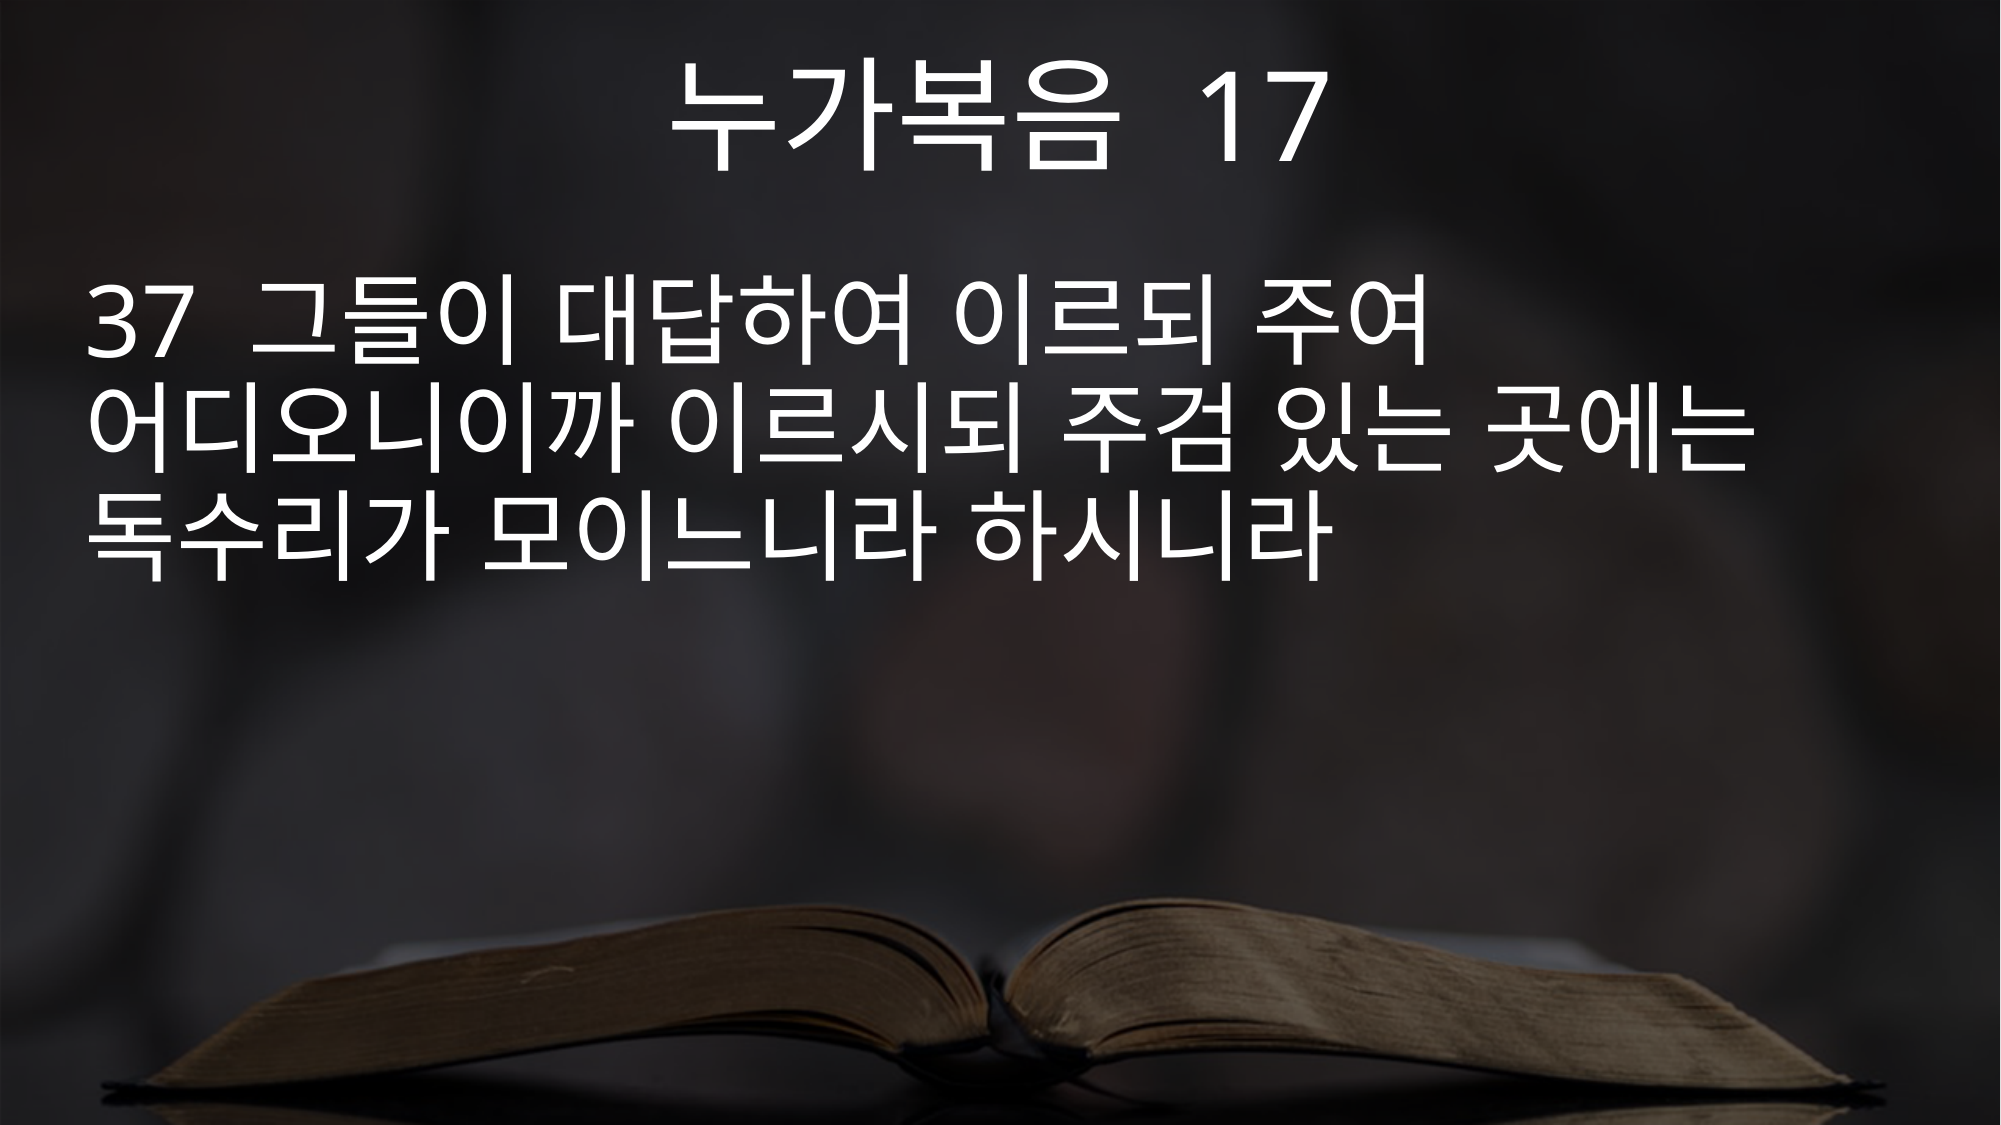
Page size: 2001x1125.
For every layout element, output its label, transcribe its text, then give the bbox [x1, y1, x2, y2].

footer 누가복음 17 [0, 32, 2000, 192]
list 37 그들이 대답하여 이르되 주여 어디오니이까 이르시되 주검 있는 곳에는 독수리가 모이느니라 하시니라 [69, 263, 1953, 423]
picture [0, 0, 2001, 1125]
